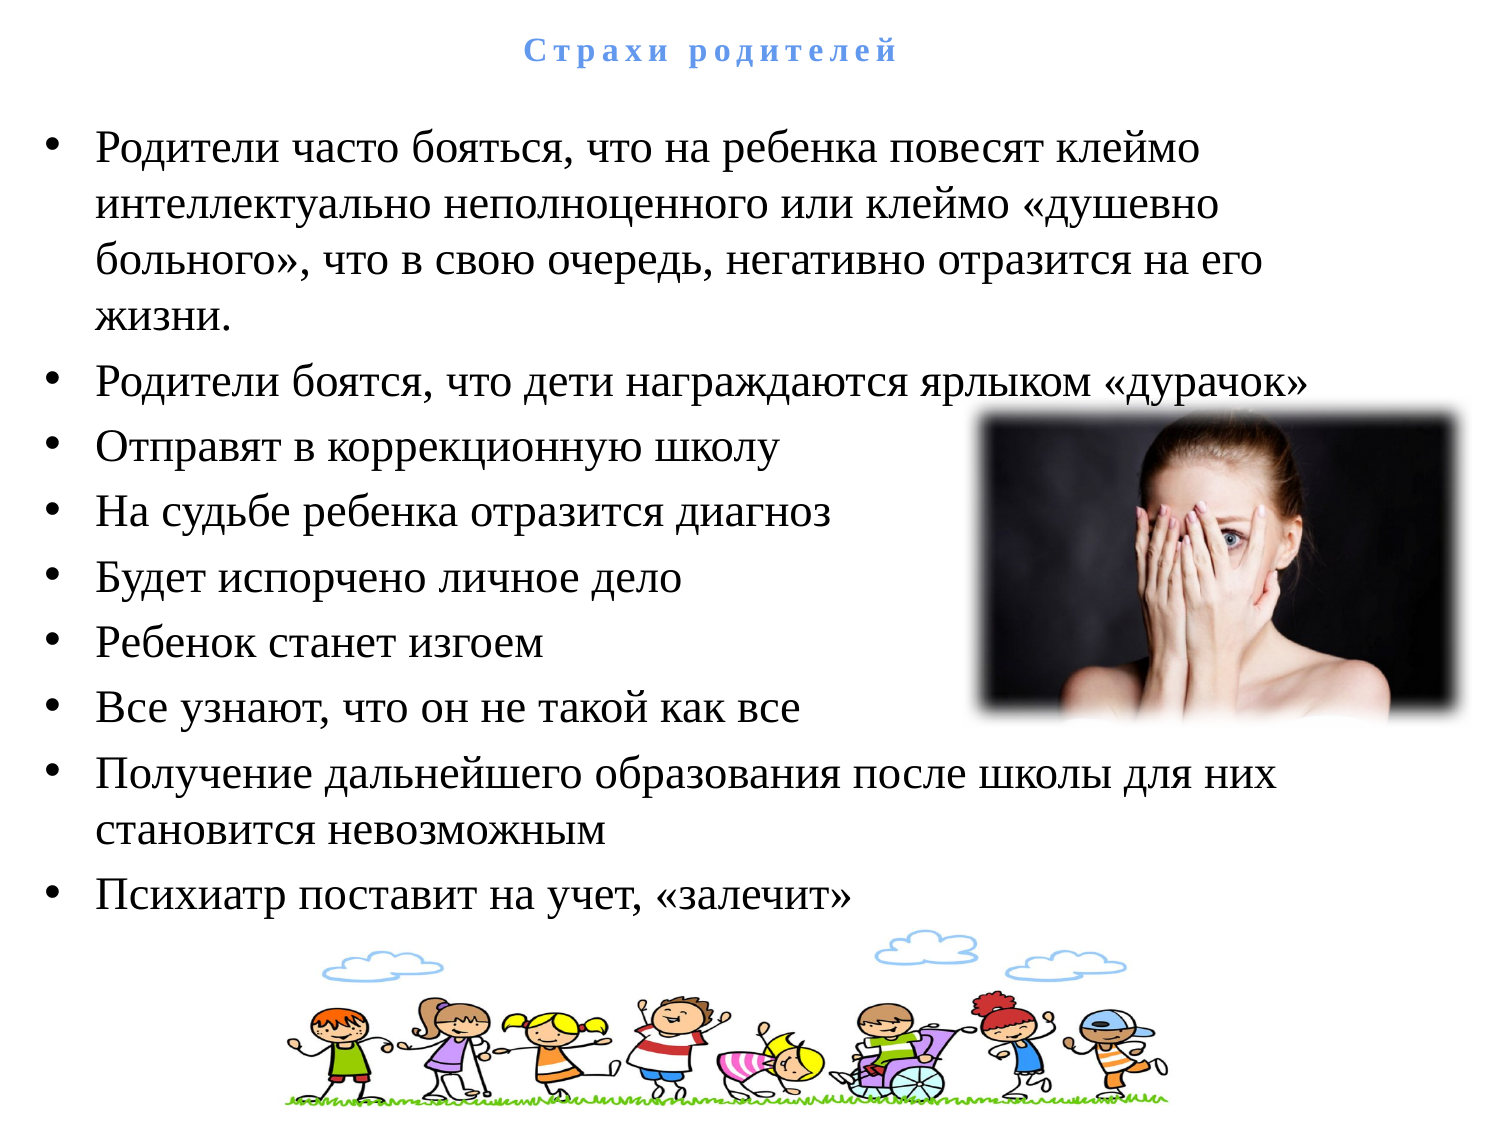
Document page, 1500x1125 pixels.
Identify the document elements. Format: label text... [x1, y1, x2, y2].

picture [277, 928, 1176, 1108]
picture [962, 395, 1474, 729]
title Страхи родителей [64, 19, 1355, 76]
list Родители часто бояться, что на ребенка повесят клеймо интеллектуально неполноценного или клеймо «душевно больного», что в свою очередь, негативно отразится на его жизни. Родители боятся, что дети награждаются ярлыком «дурачок» Отправят в коррекционную школу На судьбе ребенка отразится диагноз Будет испорчено личное дело Ребенок станет изгоем Все узнают, что он не такой как все Получение дальнейшего образования после школы для них становится невозможным Психиатр поставит на учет, «залечит» [29, 108, 1378, 929]
